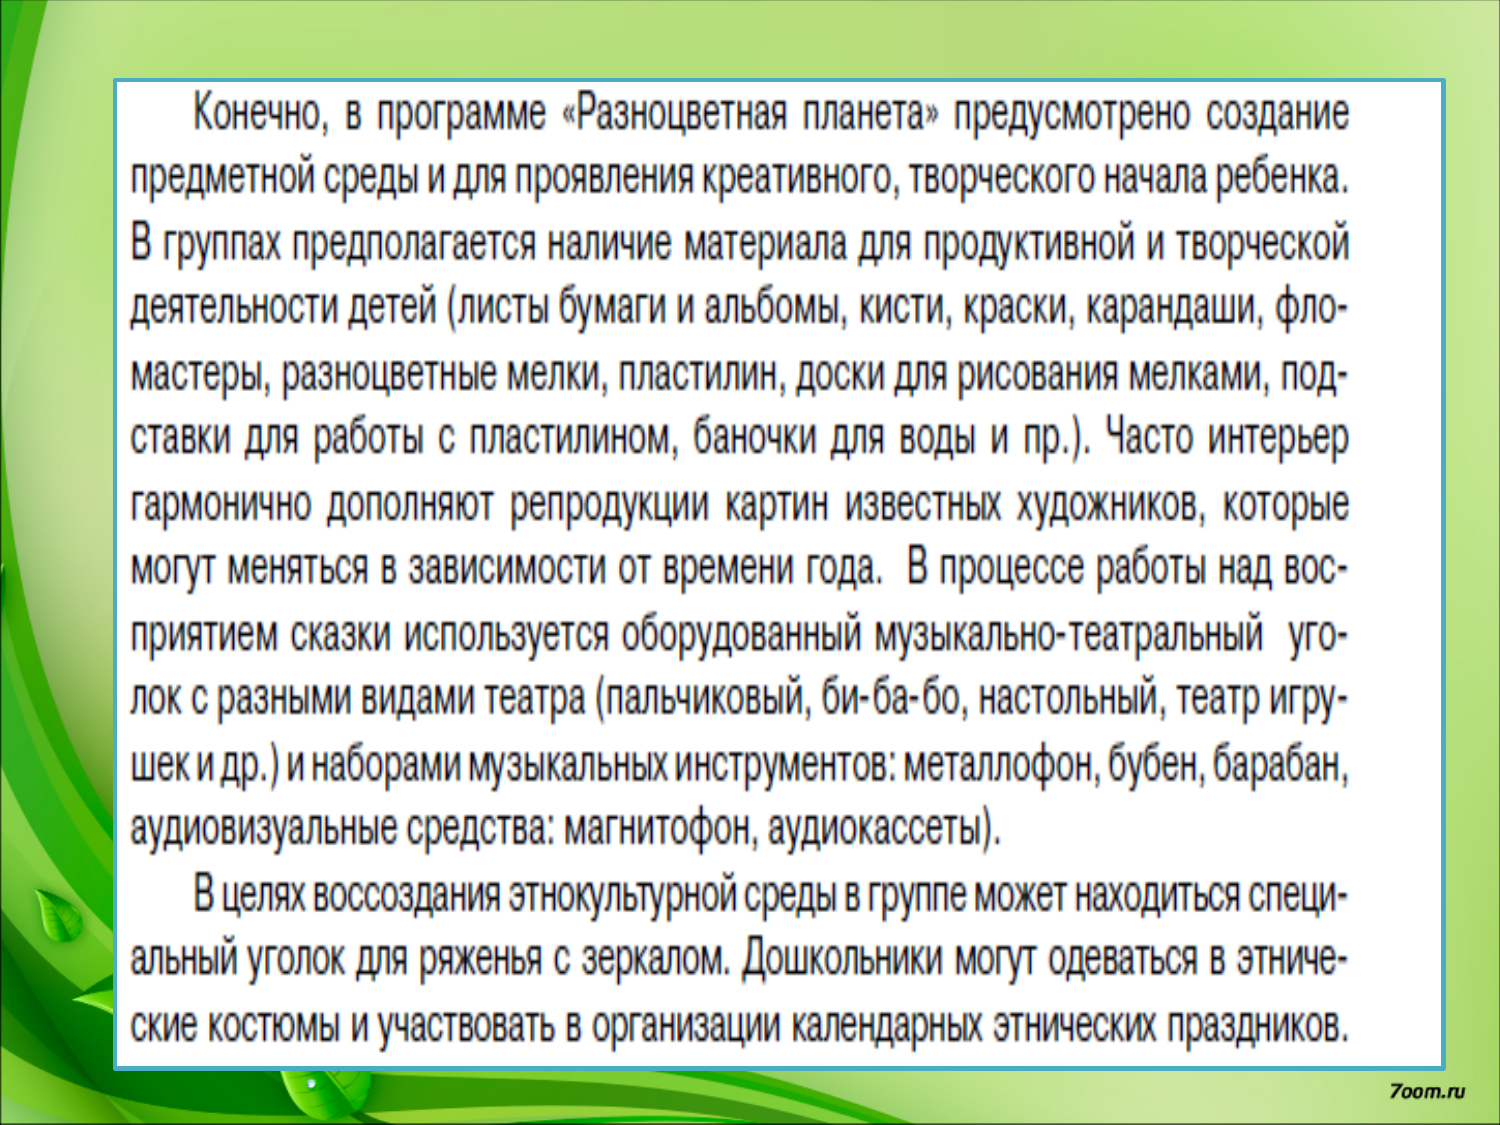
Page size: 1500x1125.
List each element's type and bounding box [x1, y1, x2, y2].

list [116, 81, 1442, 1067]
picture [0, 0, 1500, 1125]
